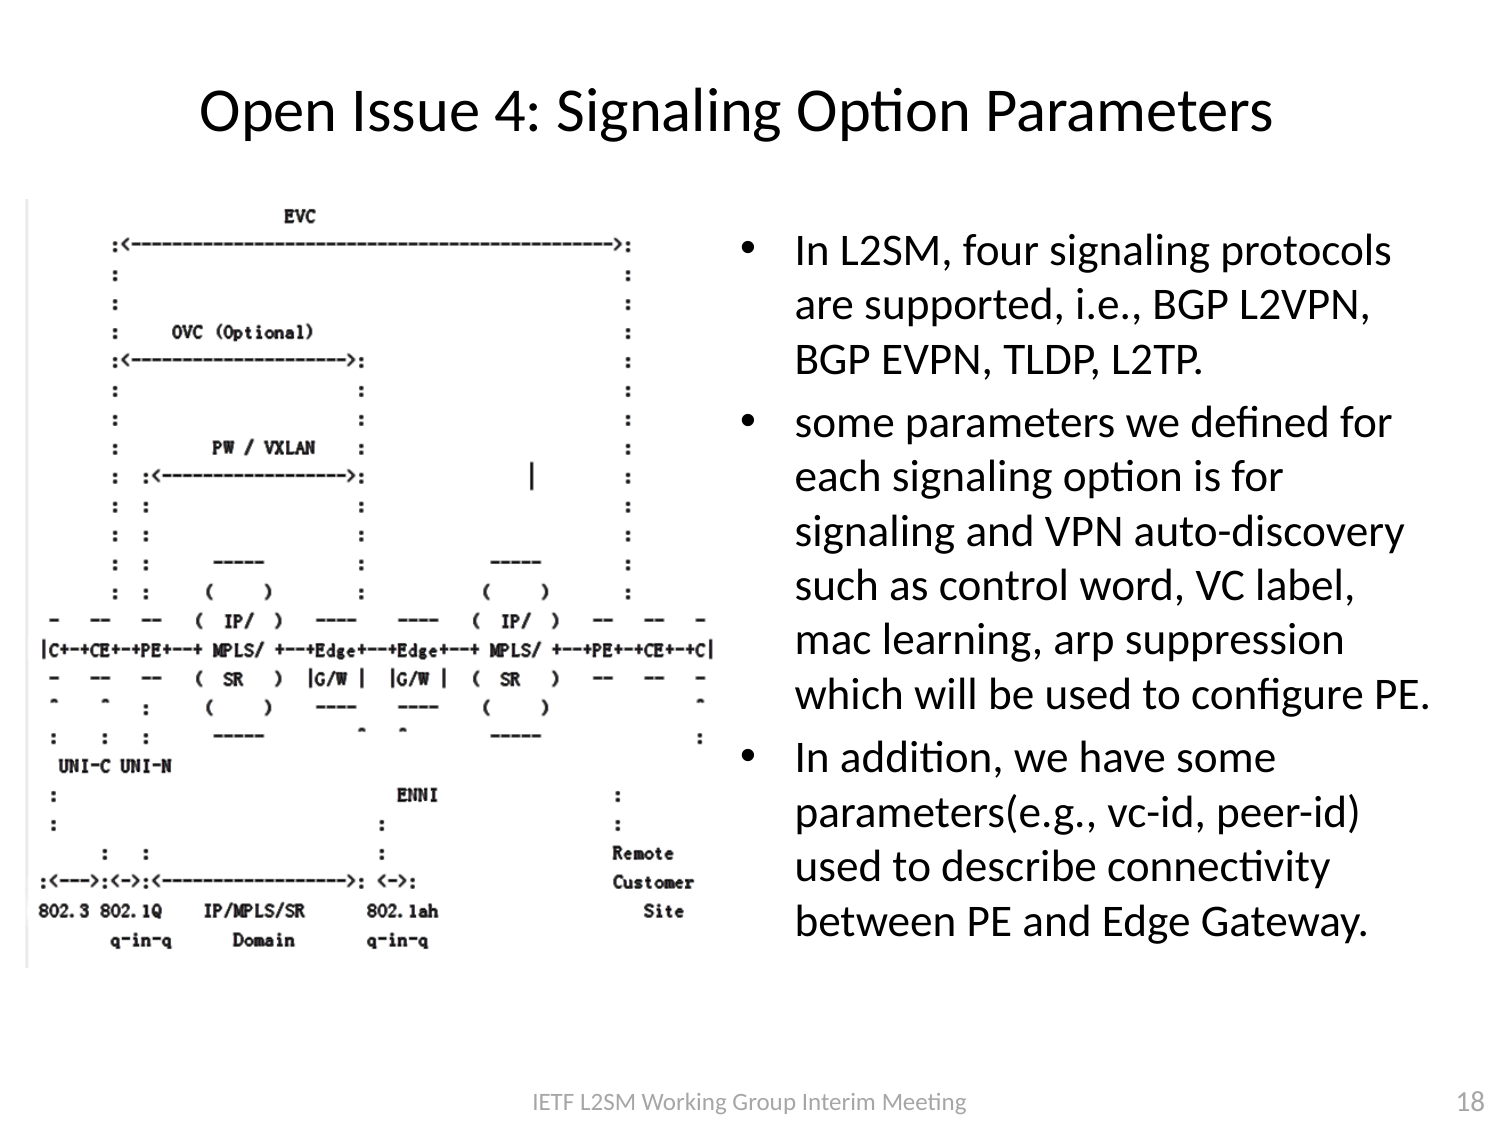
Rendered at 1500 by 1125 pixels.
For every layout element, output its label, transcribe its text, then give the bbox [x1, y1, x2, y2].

list In L2SM, four signaling protocols are supported, i.e., BGP L2VPN, BGP EVPN, TLDP, L2TP. some parameters we defined for each signaling option is for signaling and VPN auto-discovery such as control word, VC label, mac learning, arp suppression which will be used to configure PE. In addition, we have some parameters(e.g., vc-id, peer-id) used to describe connectivity between PE and Edge Gateway. [725, 212, 1450, 993]
picture [24, 199, 726, 968]
title Open Issue 4: Signaling Option Parameters [62, 12, 1413, 200]
